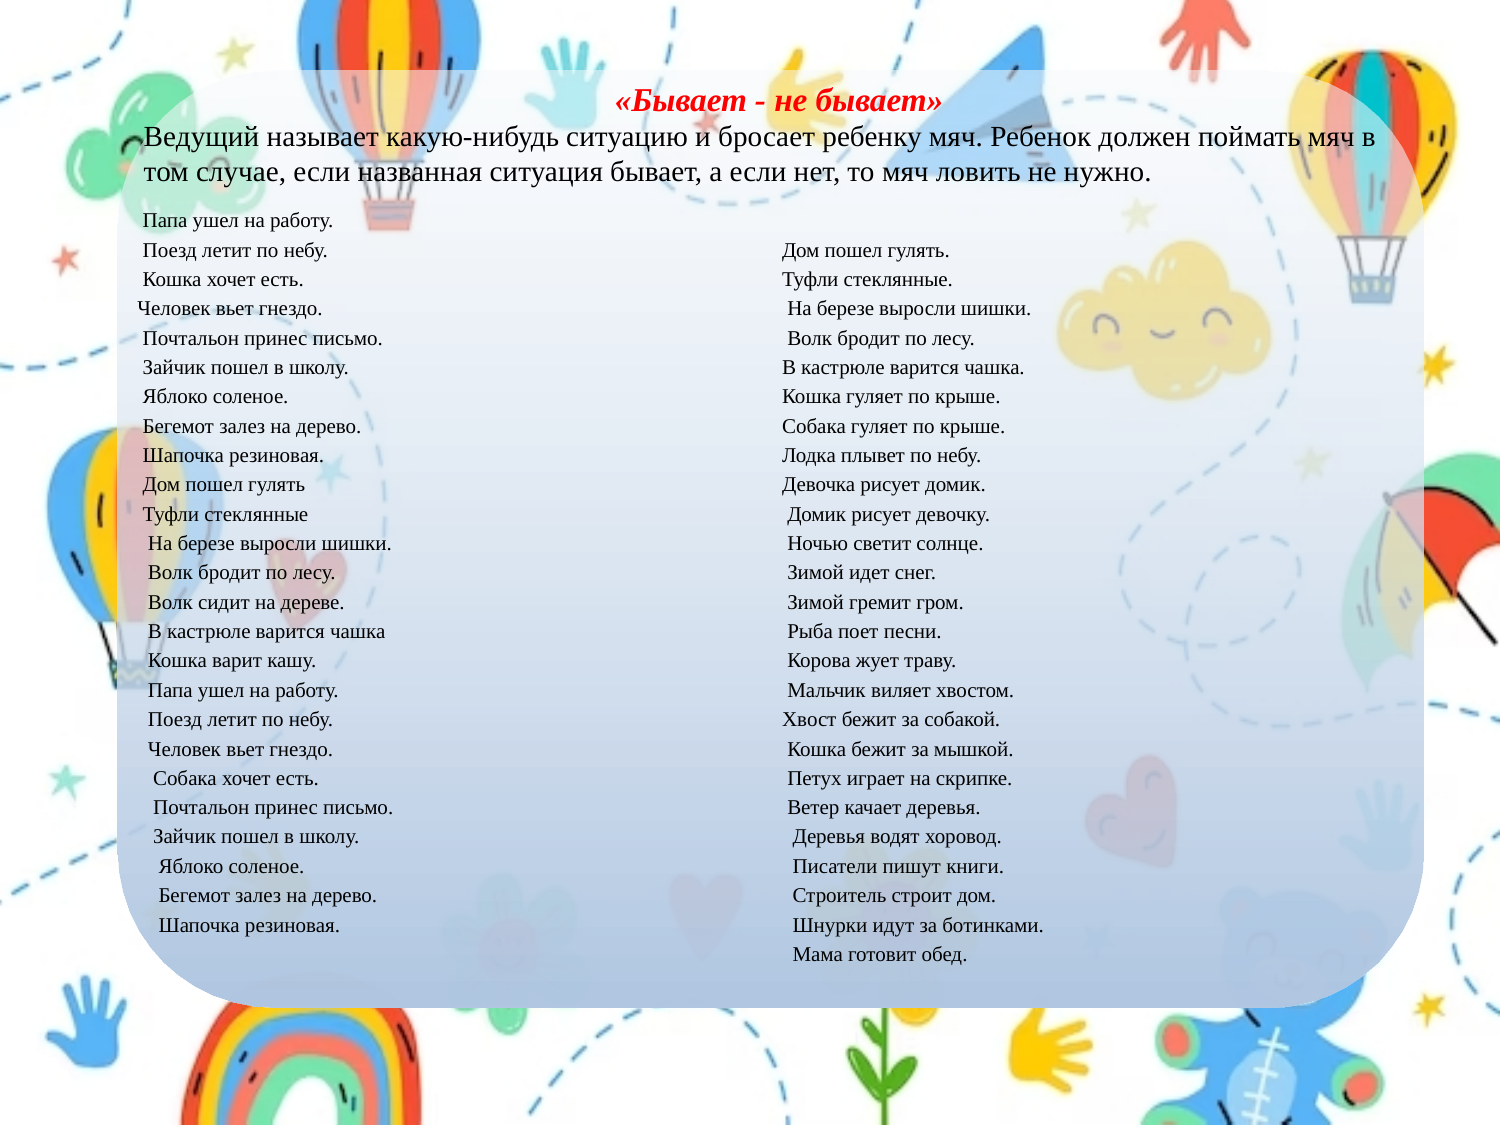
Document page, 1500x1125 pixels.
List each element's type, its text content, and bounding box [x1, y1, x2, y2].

picture [0, 0, 1500, 1125]
text_box [117, 163, 1423, 199]
text_box «Бывает - не бывает» Ведущий называет какую-нибудь ситуацию и бросает ребенку мяч. Ребенок должен поймать мяч в том случае, если названная ситуация бывает, а если нет, то мяч ловить не нужно. [128, 70, 1430, 195]
list Папа ушел на работу. Поезд летит по небу. Кошка хочет есть. Человек вьет гнездо. Почтальон принес письмо. Зайчик пошел в школу. Яблоко соленое. Бегемот залез на дерево. Шапочка резиновая. Дом пошел гулять Туфли стеклянные На березе выросли шишки. Волк бродит по лесу. Волк сидит на дереве. В кастрюле варится чашка Кошка варит кашу. Папа ушел на работу. Поезд летит по небу. Человек вьет гнездо. Собака хочет есть. Почтальон принес письмо. Зайчик пошел в школу. Яблоко соленое. Бегемот залез на дерево. Шапочка резиновая. Дом пошел гулять. Туфли стеклянные. На березе выросли шишки. Волк бродит по лесу. В кастрюле варится чашка. Кошка гуляет по крыше. Собака гуляет по крыше. Лодка плывет по небу. Девочка рисует домик. Домик рисует девочку. Ночью светит солнце. Зимой идет снег. Зимой гремит гром. Рыба поет песни. Корова жует траву. Мальчик виляет хвостом. Хвост бежит за собакой. Кошка бежит за мышкой. Петух играет на скрипке. Ветер качает деревья. Деревья водят хоровод. Писатели пишут книги. Строитель строит дом. Шнурки идут за ботинками. Мама готовит обед. [117, 199, 1447, 1008]
